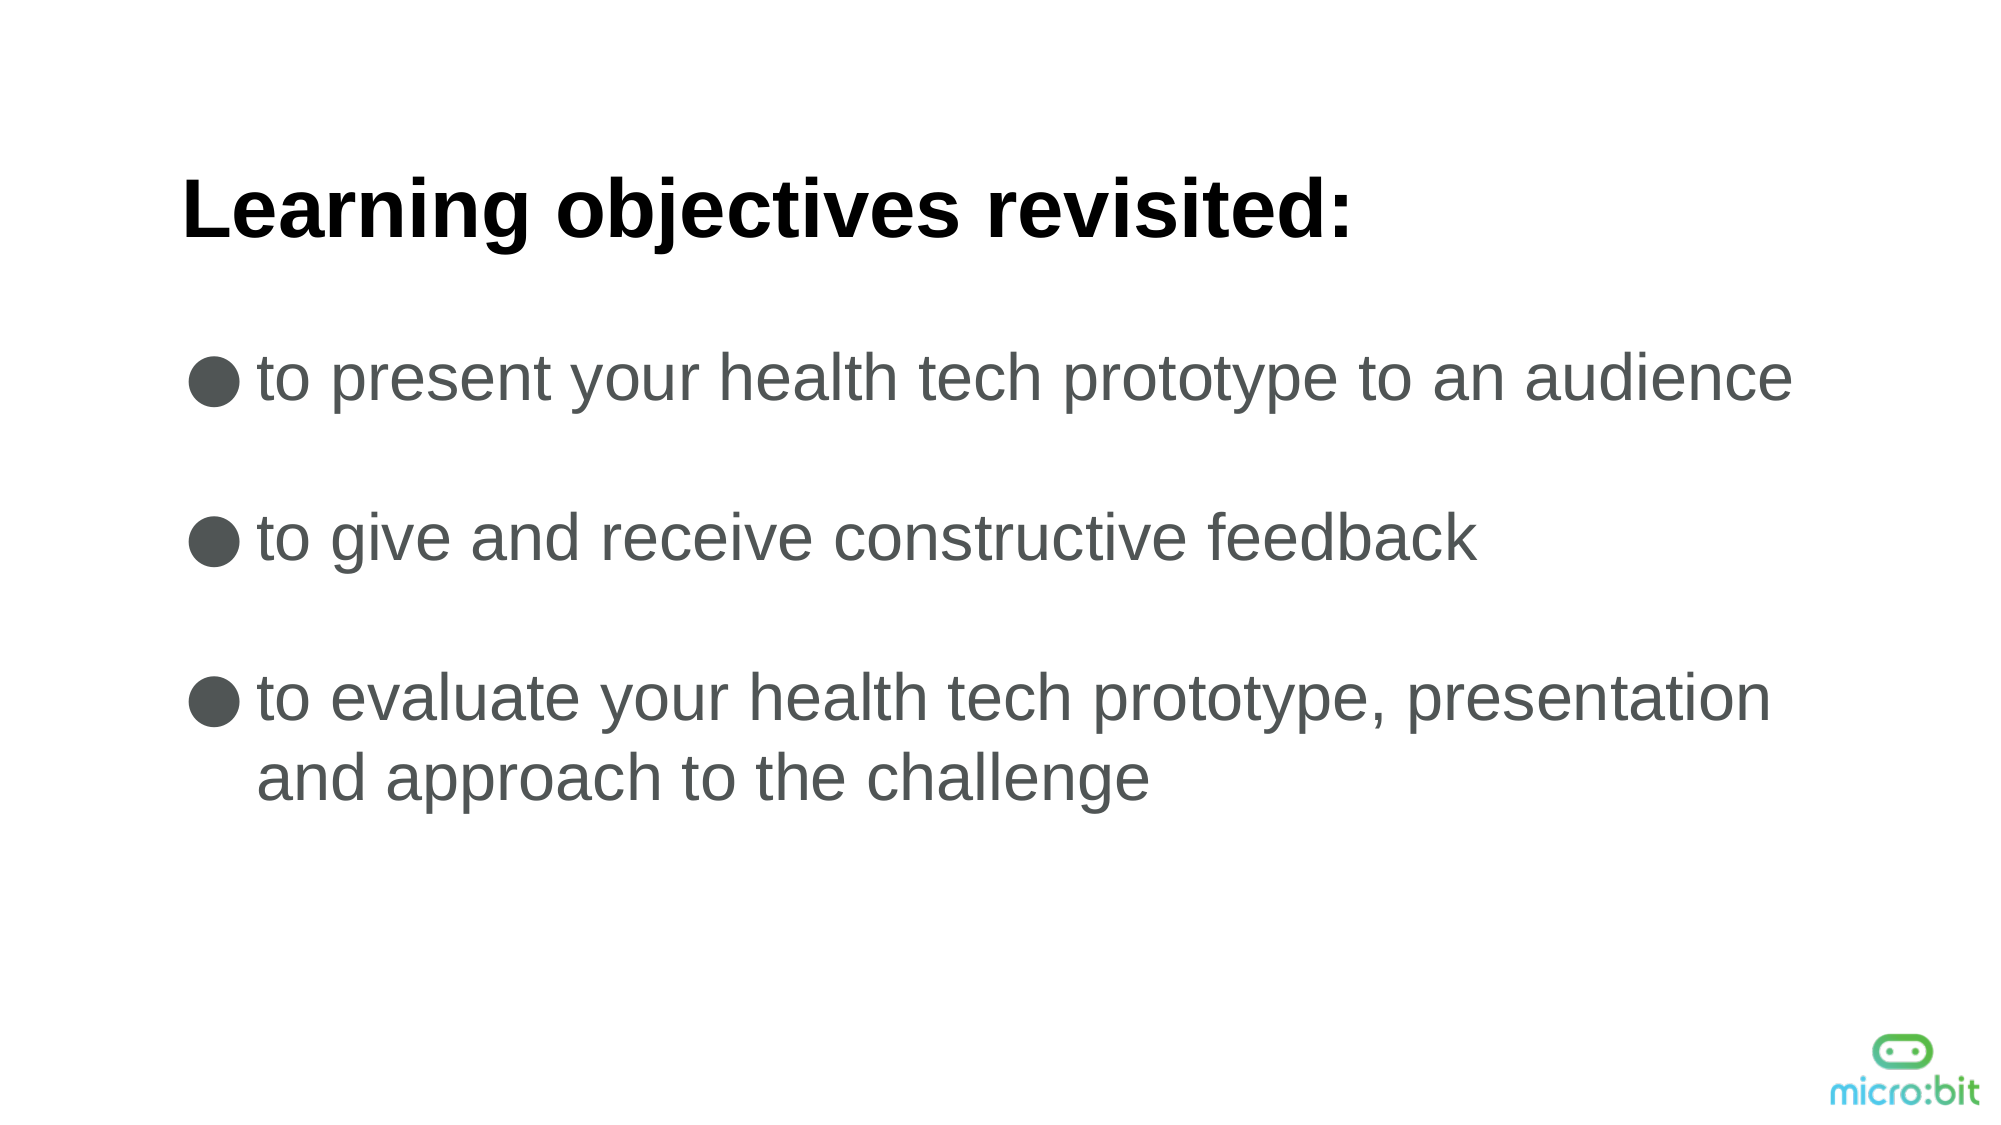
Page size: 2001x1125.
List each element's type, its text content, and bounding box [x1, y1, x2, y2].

text_box Learning objectives revisited: to present your health tech prototype to an audience to give and receive constructive feedback to evaluate your health tech prototype, presentation and approach to the challenge [166, 60, 1918, 884]
picture [1830, 1029, 1980, 1106]
